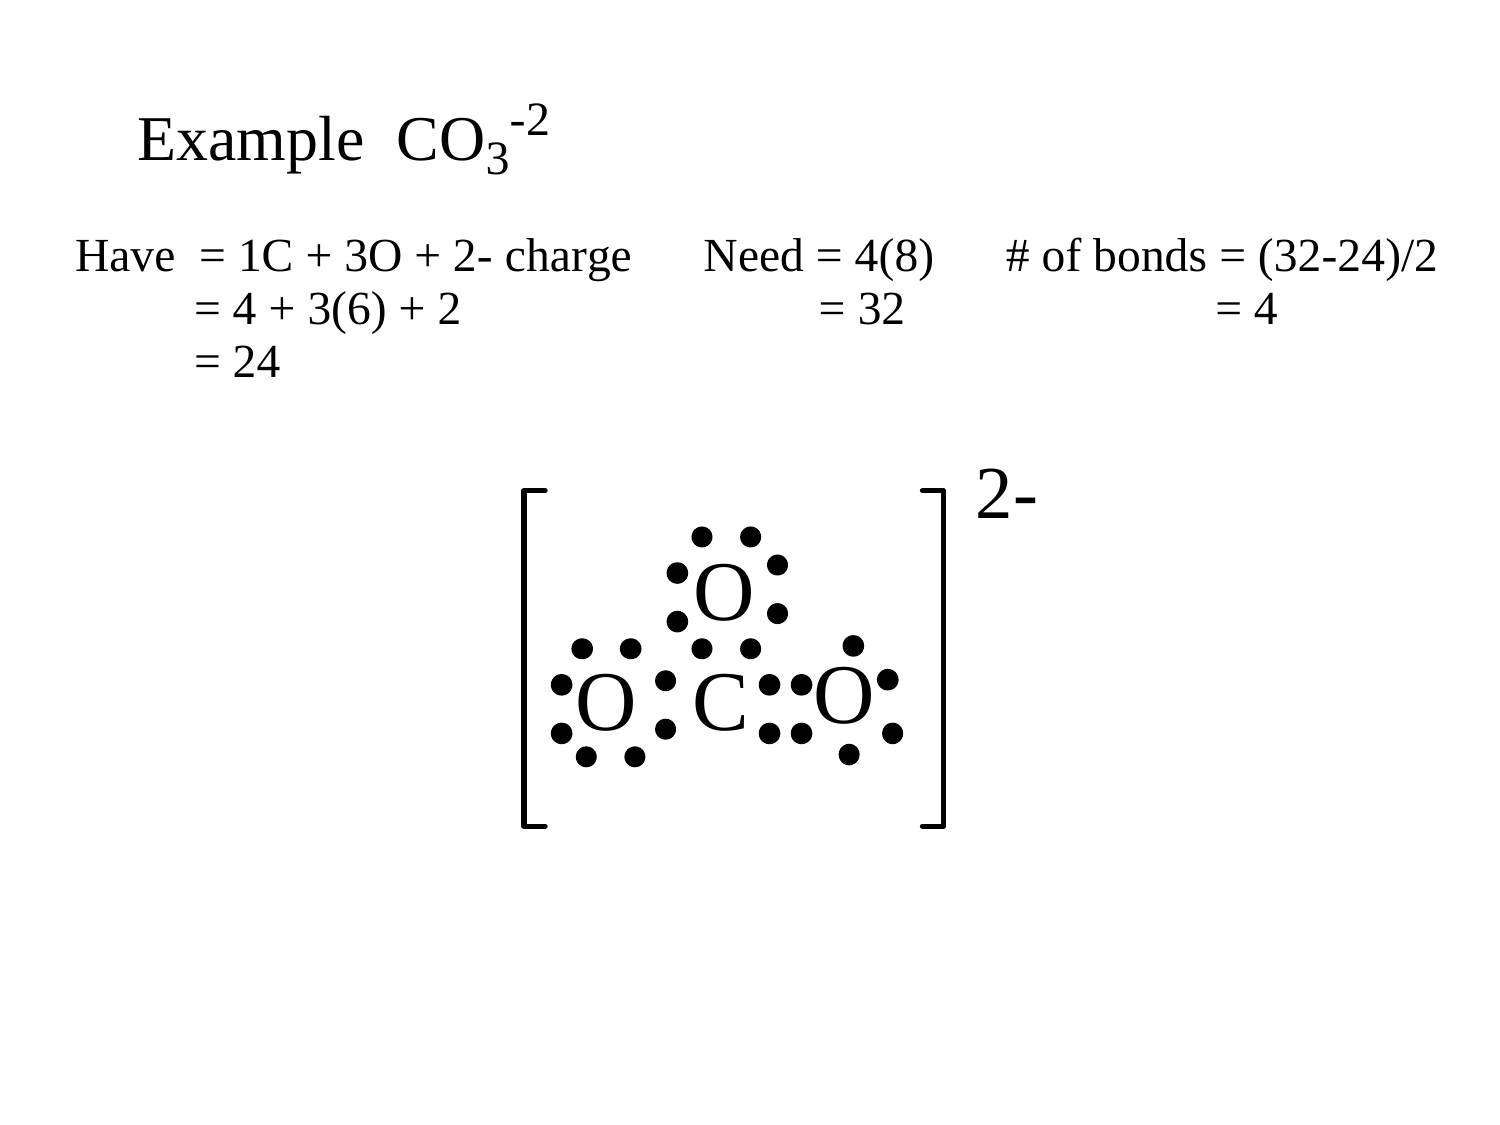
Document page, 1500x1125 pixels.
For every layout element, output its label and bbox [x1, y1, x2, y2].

text_box [512, 460, 1038, 838]
text_box [137, 98, 551, 176]
text_box [74, 233, 1451, 388]
